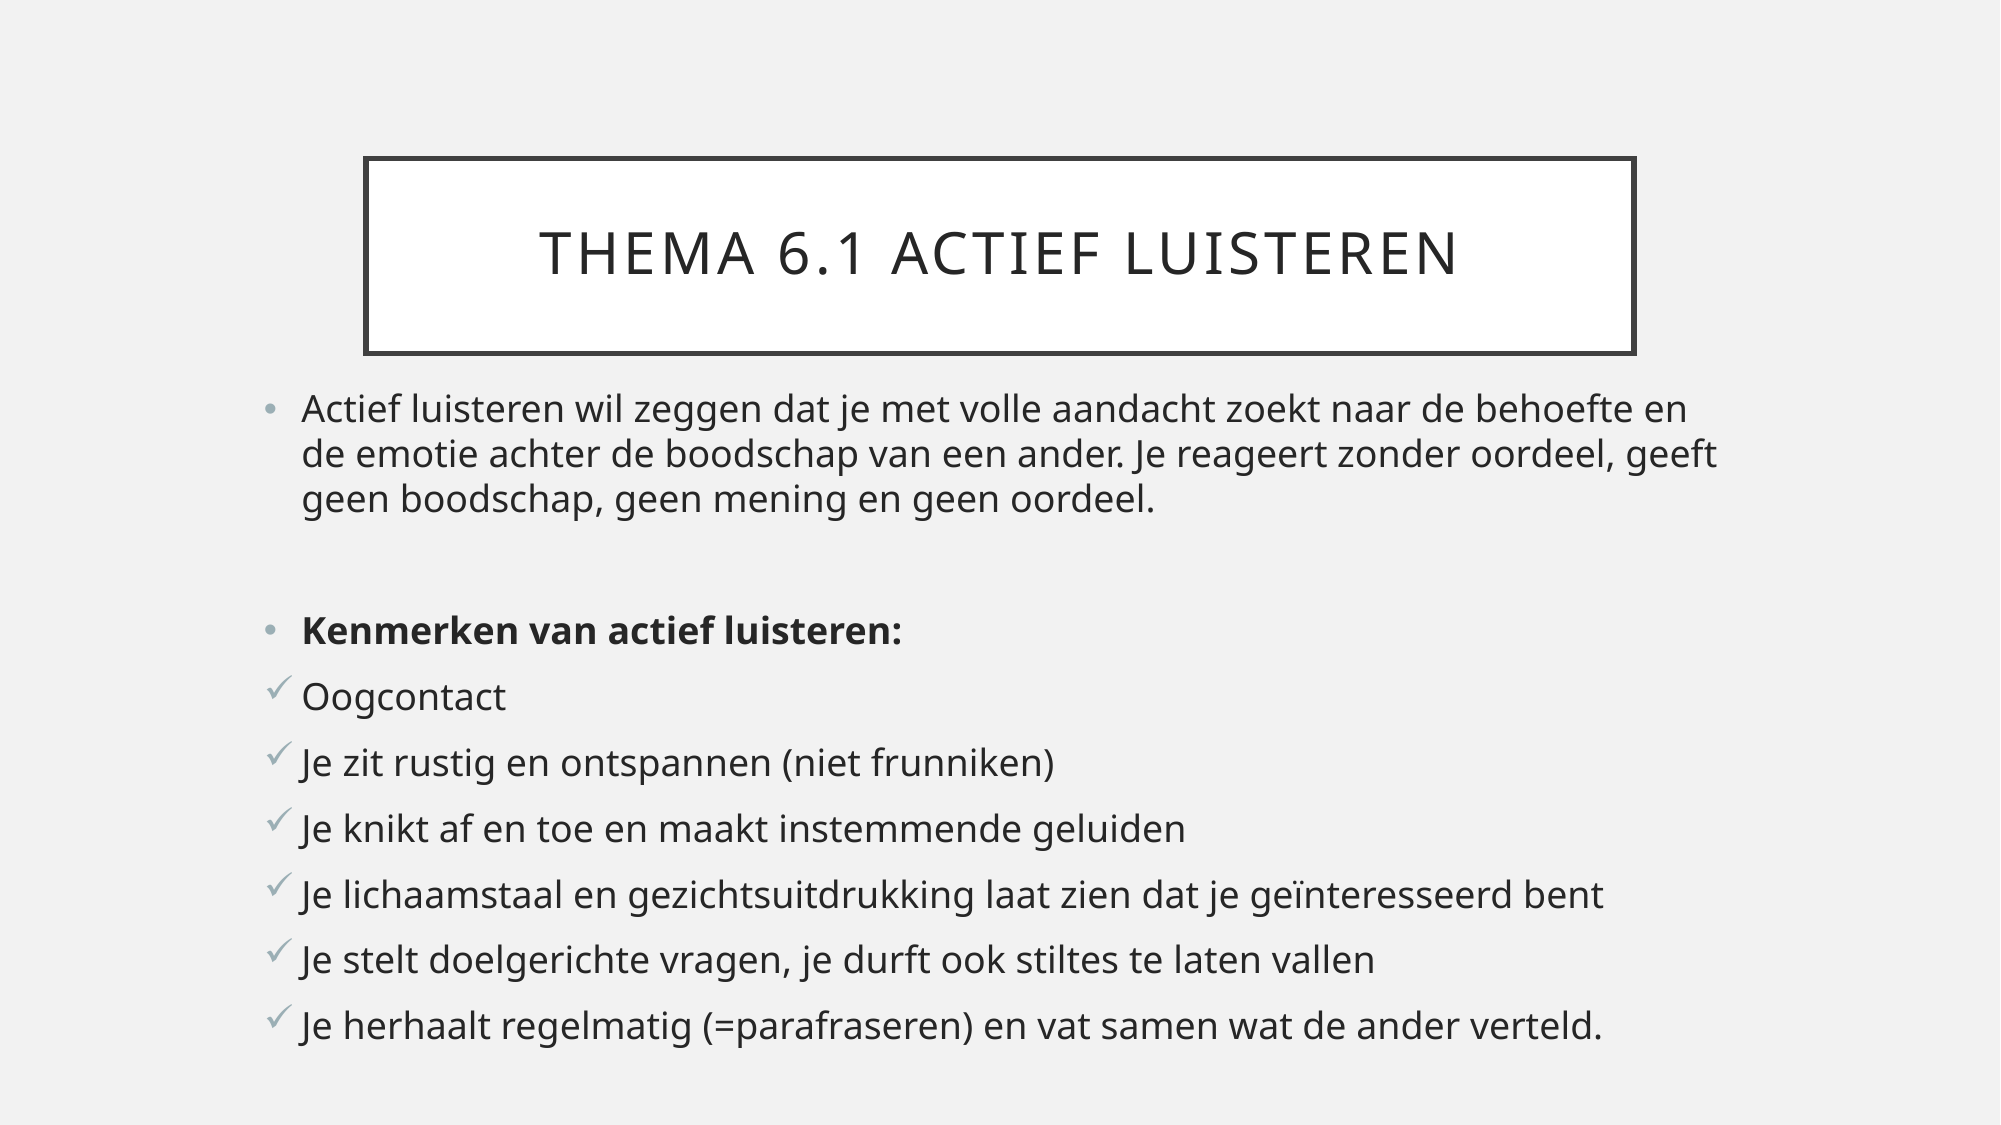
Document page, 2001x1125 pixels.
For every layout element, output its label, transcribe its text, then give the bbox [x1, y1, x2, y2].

title Thema 6.1 Actief luisteren [363, 156, 1637, 356]
list Actief luisteren wil zeggen dat je met volle aandacht zoekt naar de behoefte en de emotie achter de boodschap van een ander. Je reageert zonder oordeel, geeft geen boodschap, geen mening en geen oordeel. Kenmerken van actief luisteren: Oogcontact Je zit rustig en ontspannen (niet frunniken) Je knikt af en toe en maakt instemmende geluiden Je lichaamstaal en gezichtsuitdrukking laat zien dat je geïnteresseerd bent Je stelt doelgerichte vragen, je durft ook stiltes te laten vallen Je herhaalt regelmatig (=parafraseren) en vat samen wat de ander verteld. [248, 378, 1751, 1095]
